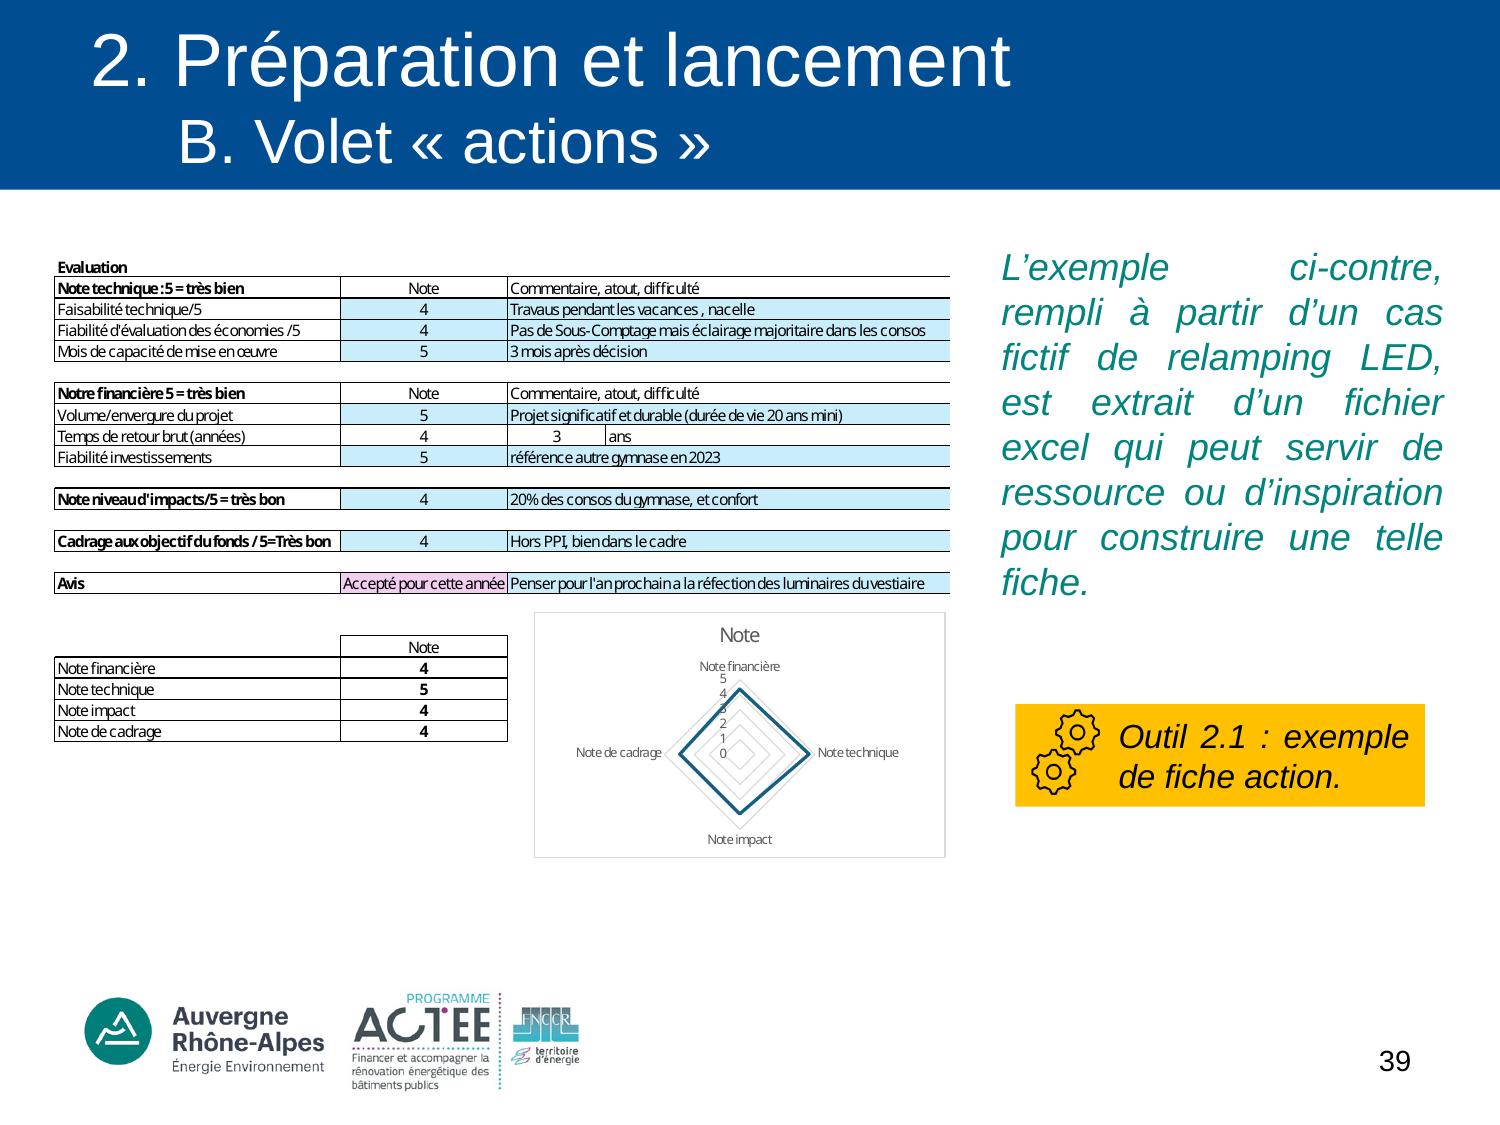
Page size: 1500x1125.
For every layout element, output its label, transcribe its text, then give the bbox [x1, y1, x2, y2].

list L’exemple ci-contre, rempli à partir d’un cas fictif de relamping LED, est extrait d’un fichier excel qui peut servir de ressource ou d’inspiration pour construire une telle fiche. [985, 235, 1459, 610]
picture [348, 987, 586, 1094]
picture [1015, 700, 1116, 804]
title 2. Préparation et lancement B. Volet « actions » [74, 0, 1426, 188]
picture [53, 255, 951, 890]
picture [76, 987, 337, 1085]
text_box Outil 2.1 : exemple de fiche action. [1119, 704, 1425, 807]
